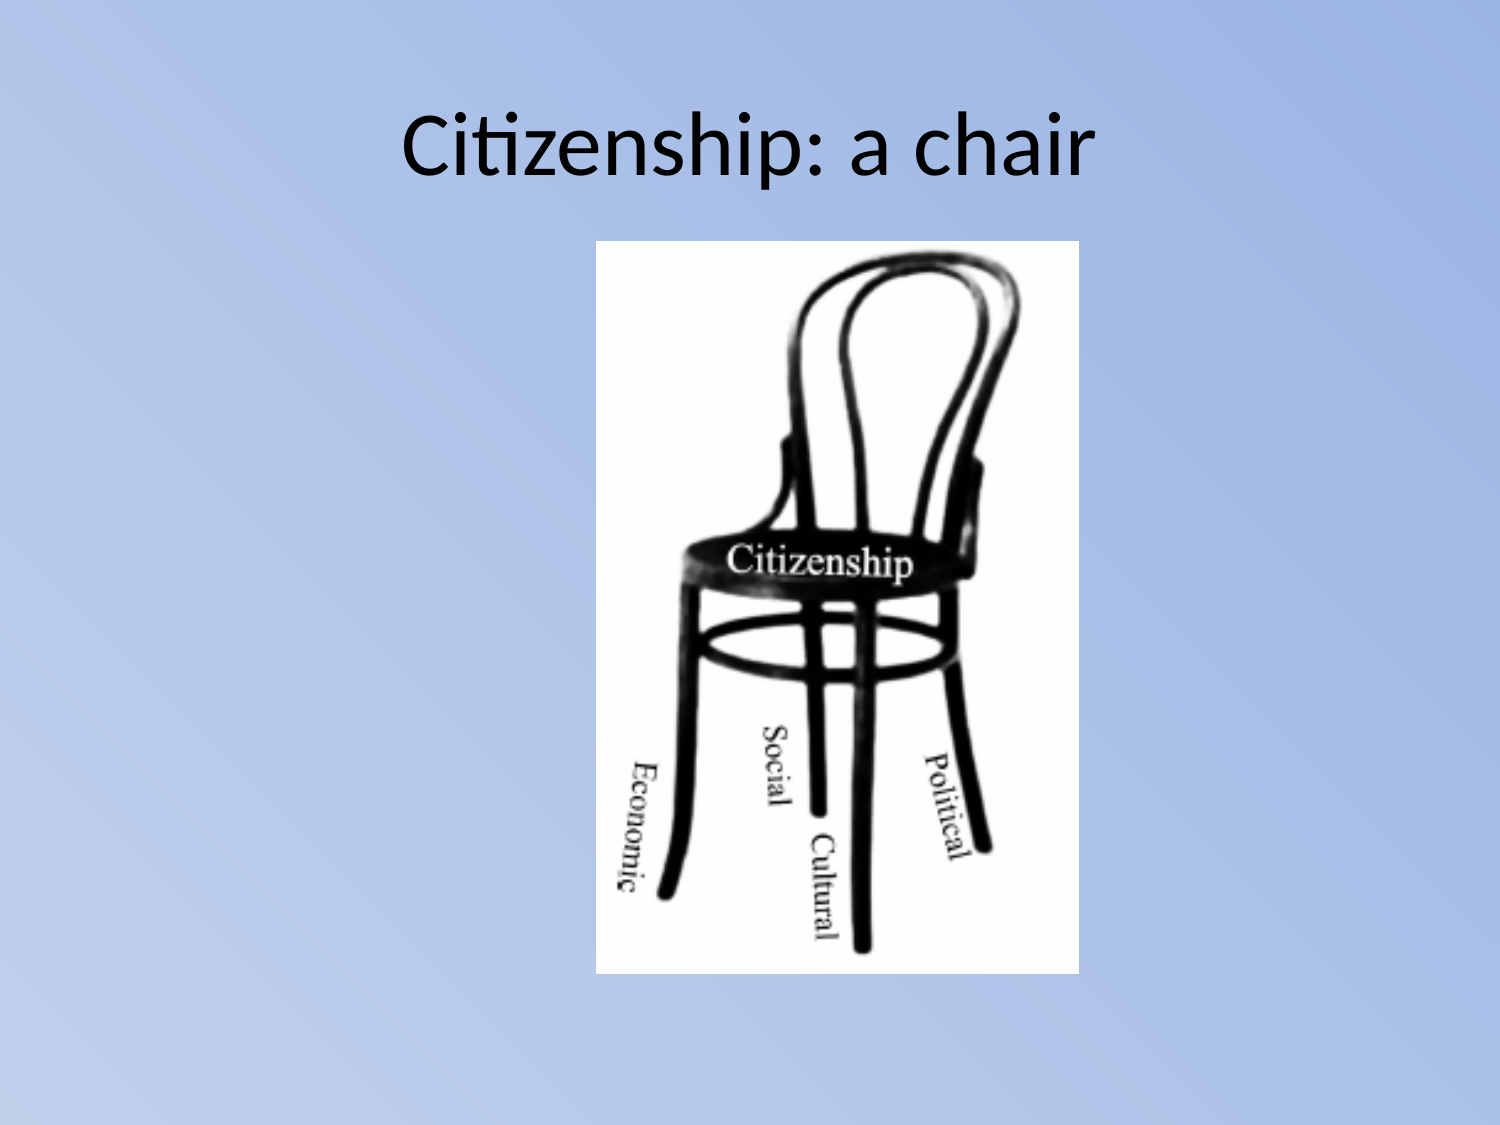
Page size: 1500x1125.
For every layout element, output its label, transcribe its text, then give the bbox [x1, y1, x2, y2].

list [596, 241, 1079, 974]
title Citizenship: a chair [75, 45, 1425, 233]
